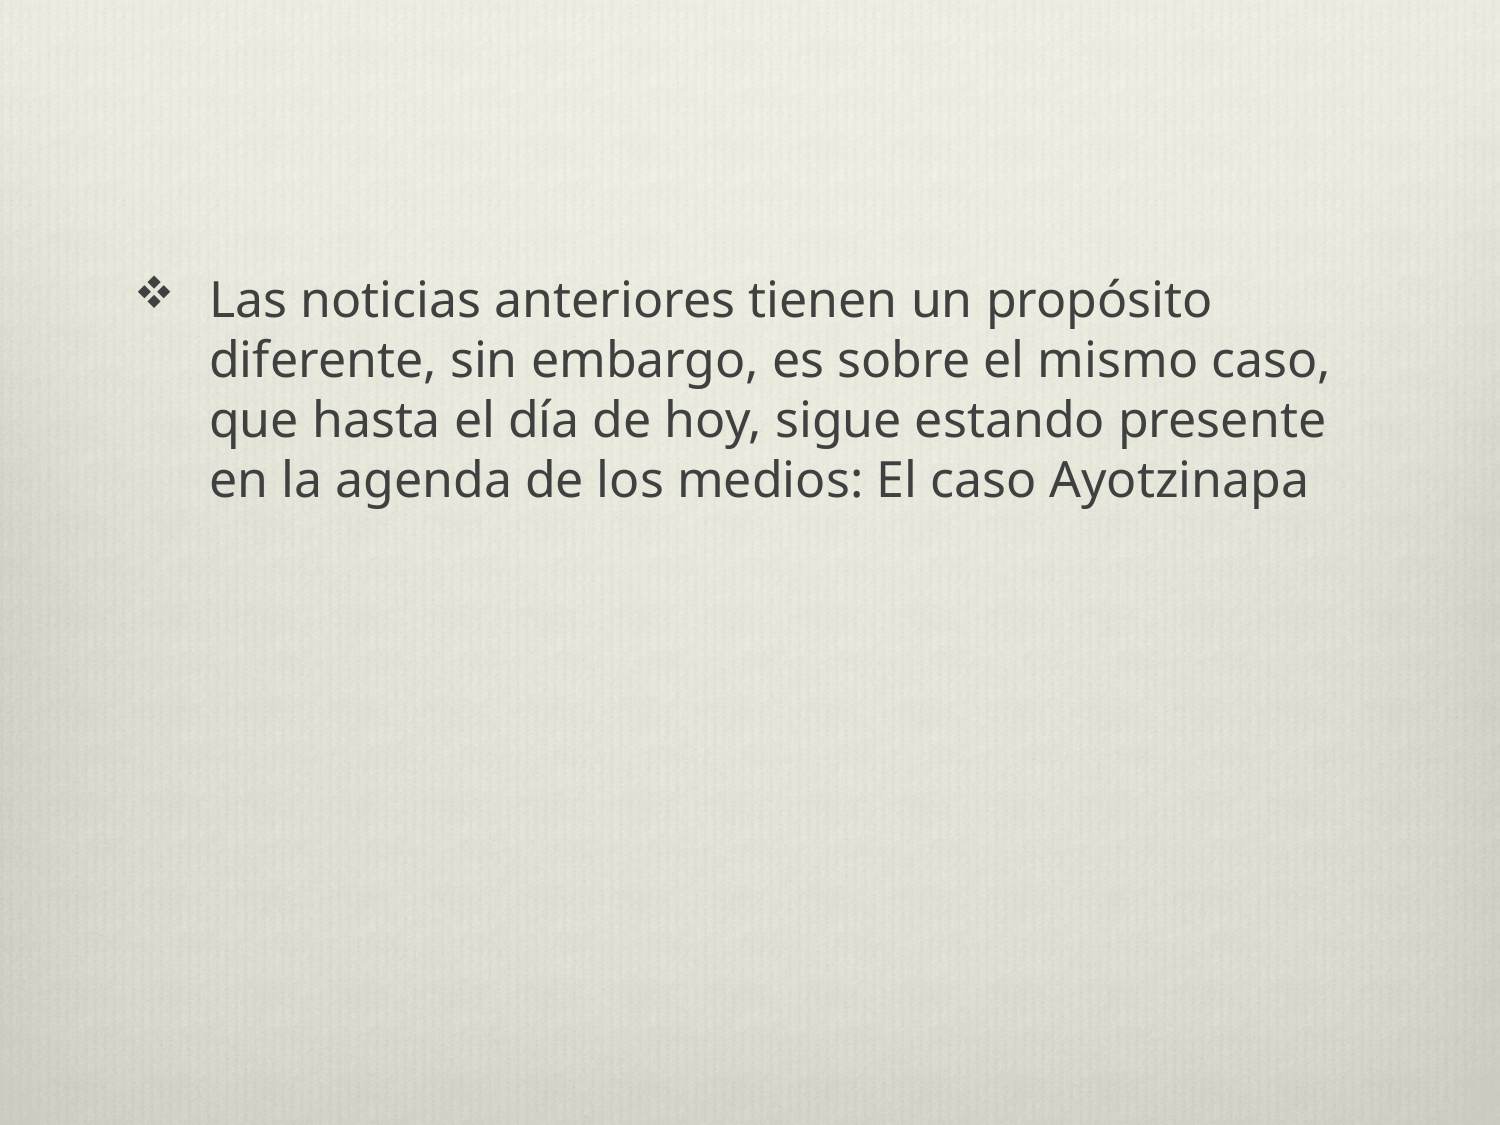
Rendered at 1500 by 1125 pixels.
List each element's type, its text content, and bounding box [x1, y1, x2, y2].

list Las noticias anteriores tienen un propósito diferente, sin embargo, es sobre el mismo caso, que hasta el día de hoy, sigue estando presente en la agenda de los medios: El caso Ayotzinapa [119, 260, 1381, 1011]
